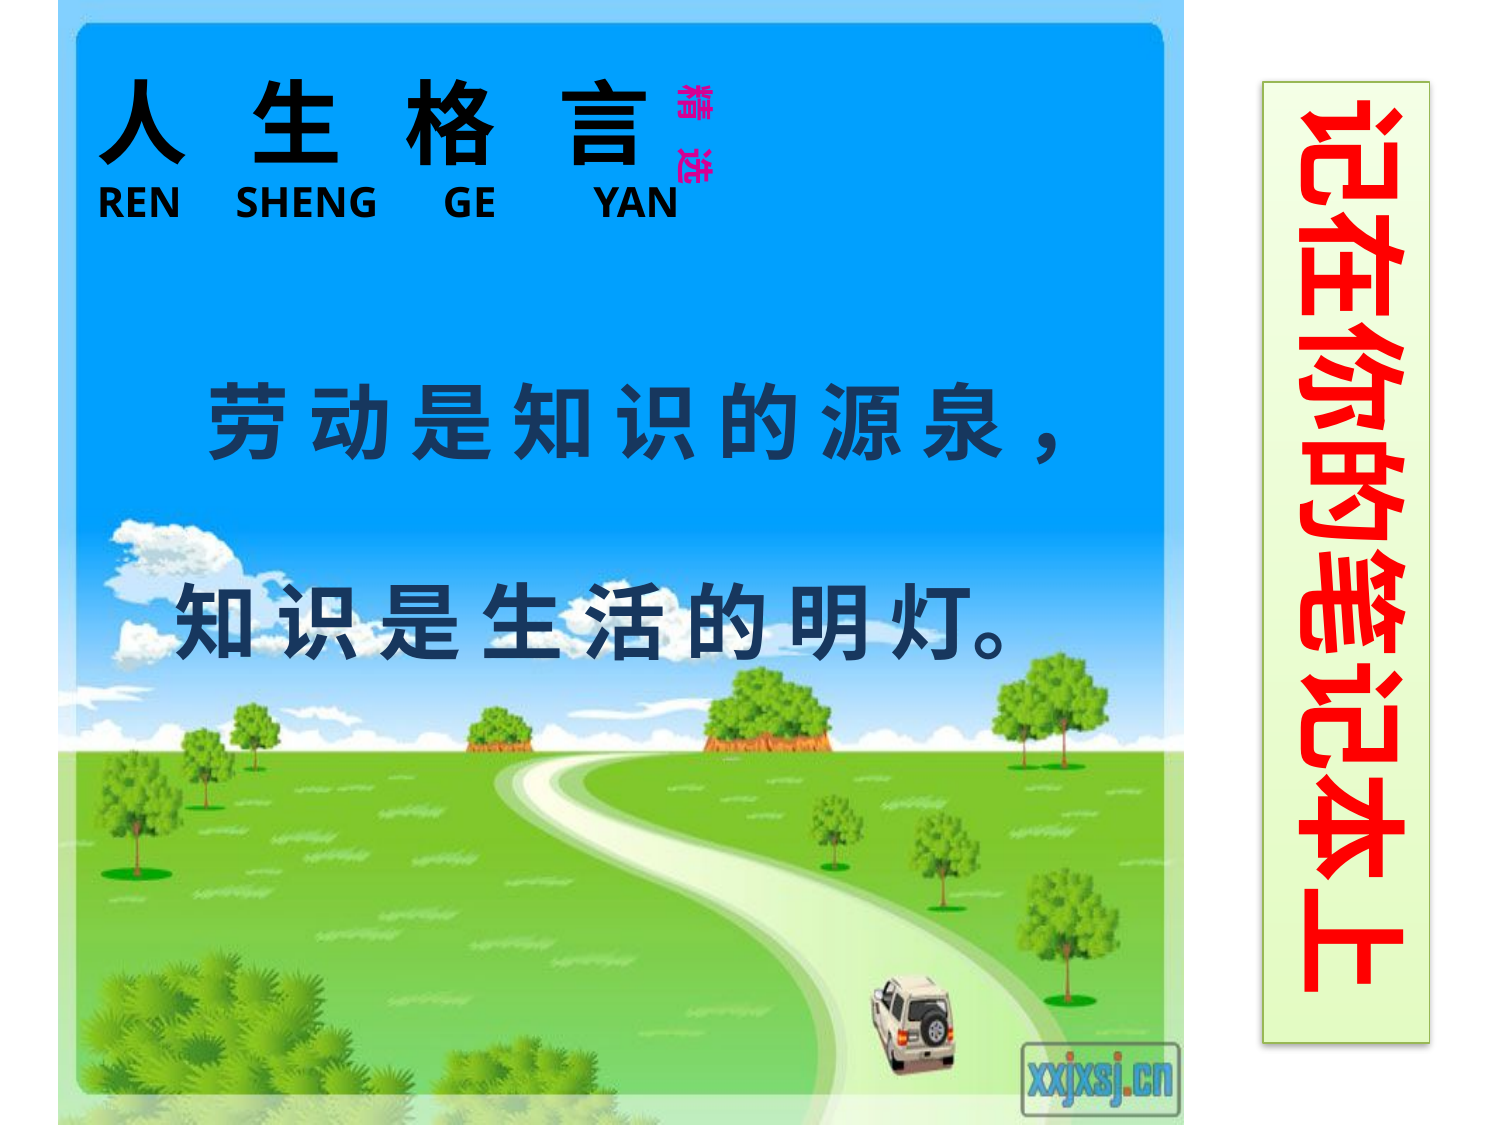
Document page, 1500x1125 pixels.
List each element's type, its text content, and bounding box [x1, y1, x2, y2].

text_box 记在你的笔记本上 [1262, 81, 1430, 1044]
picture [58, 0, 1184, 1125]
